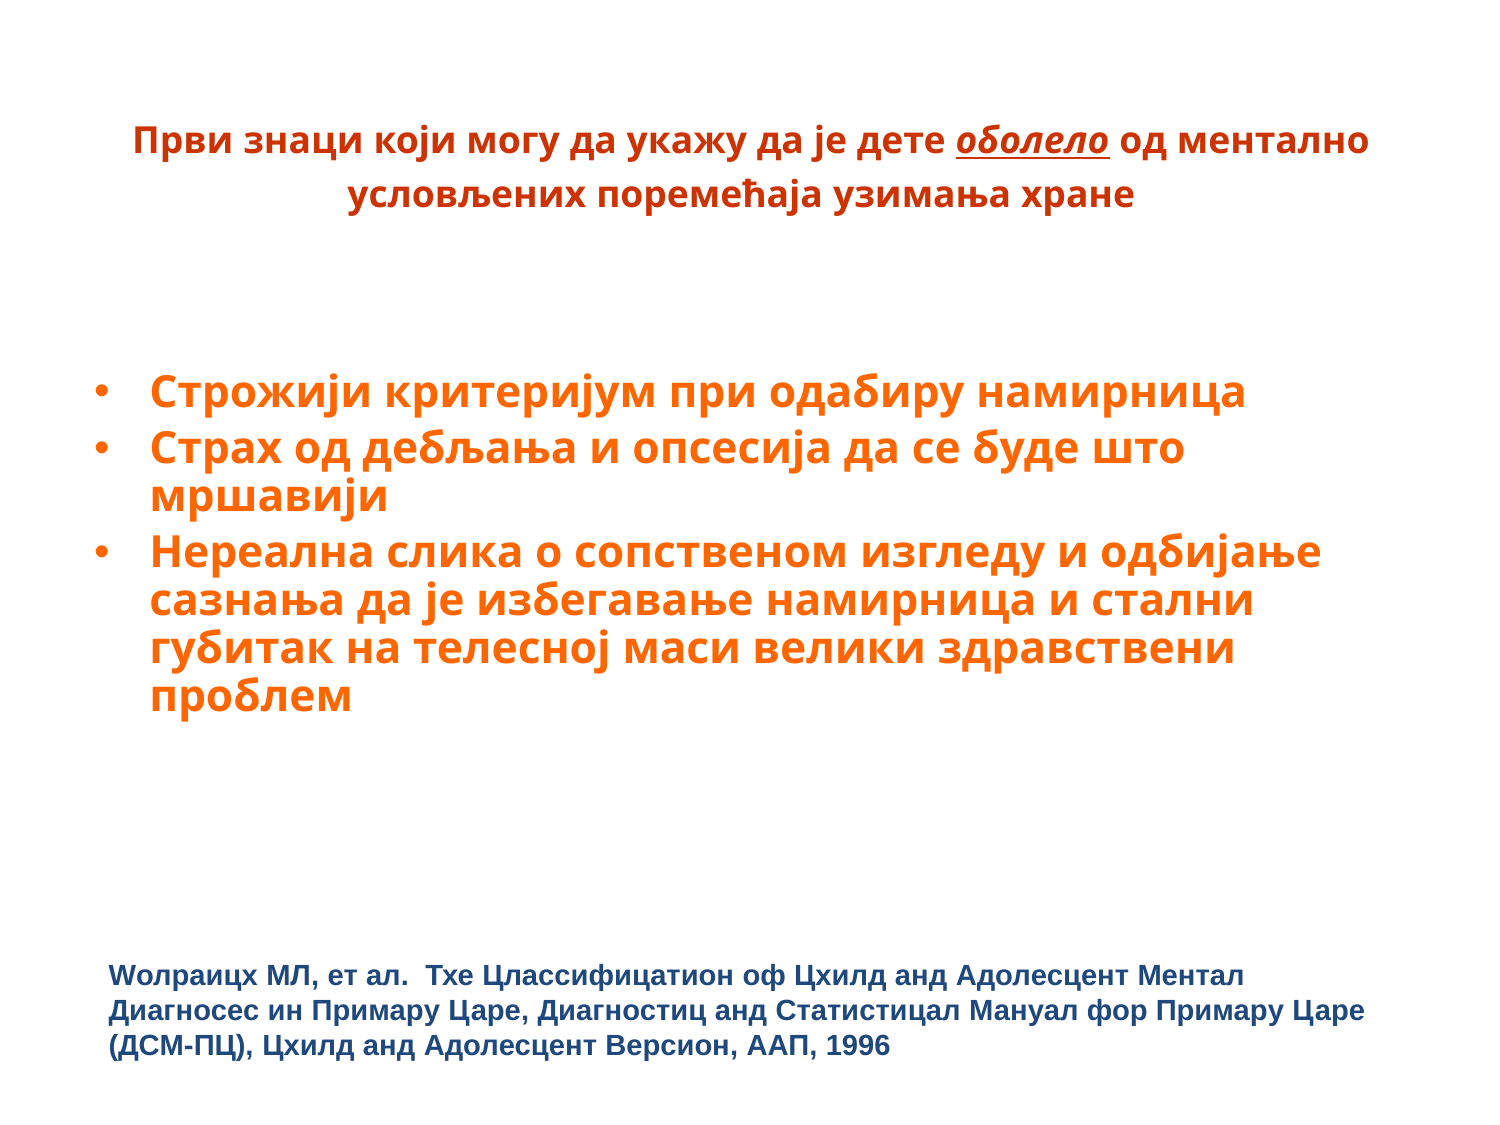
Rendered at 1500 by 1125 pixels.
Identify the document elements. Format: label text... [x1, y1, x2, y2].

text_box Wолраицх МЛ, ет ал. Тхе Цлассифицатион оф Цхилд анд Адолесцент Ментал Диагносес ин Примарy Царе, Диагностиц анд Статистицал Мануал фор Примарy Царе (ДСМ-ПЦ), Цхилд анд Адолесцент Версион, ААП, 1996 [93, 948, 1389, 1118]
list Строжији критеријум при одабиру намирница Страх од дебљања и опсесија да се буде што мршавији Нереална слика о сопственом изгледу и одбијање сазнања да је избегавање намирница и стални губитак на телесној маси велики здравствени проблем [79, 361, 1421, 732]
title Први знаци који могу да укажу да је дете оболело од ментално условљених поремећаја узимања хране [45, 64, 1448, 225]
